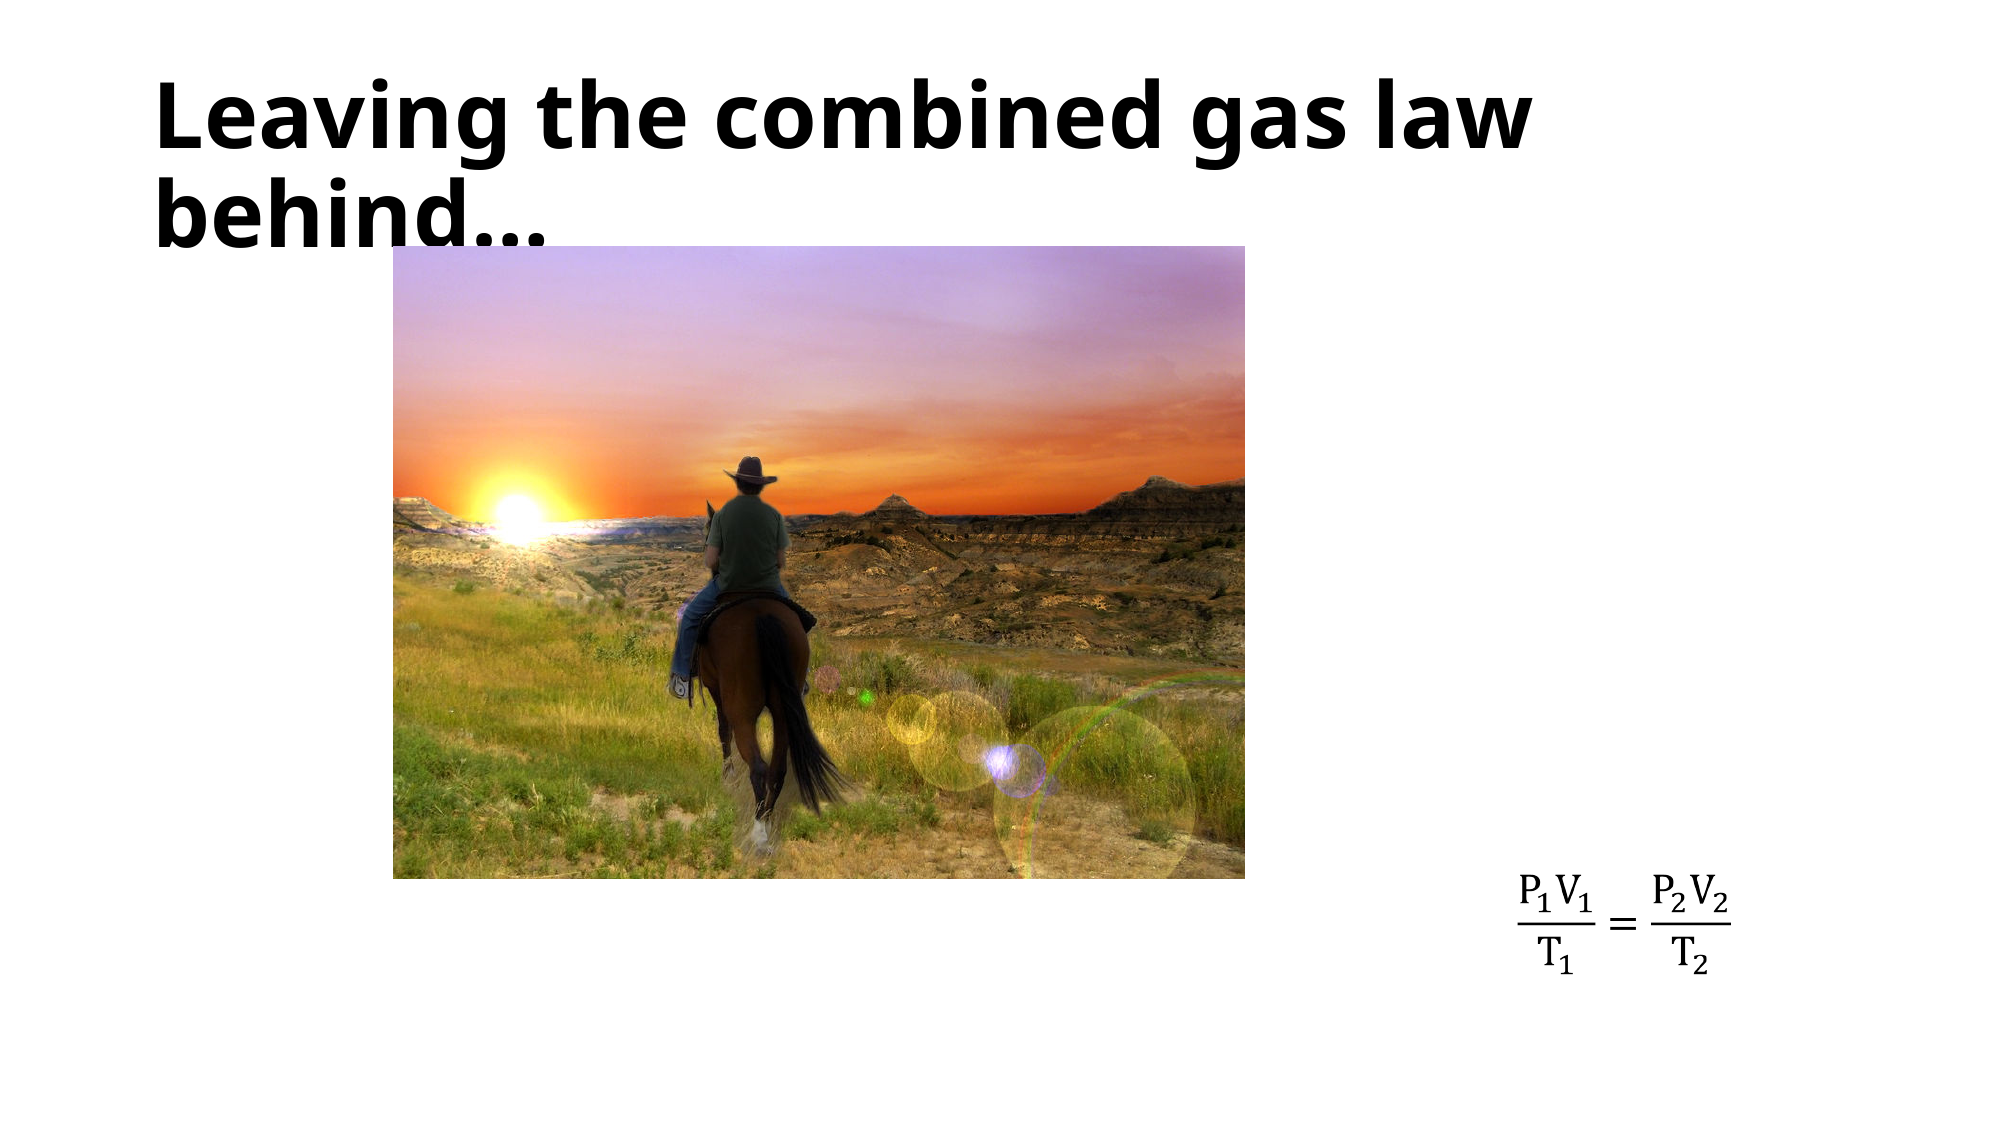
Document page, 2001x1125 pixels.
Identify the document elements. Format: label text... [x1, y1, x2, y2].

title Leaving the combined gas law behind… [137, 59, 1863, 278]
picture [393, 245, 1245, 879]
picture [1502, 865, 1746, 978]
